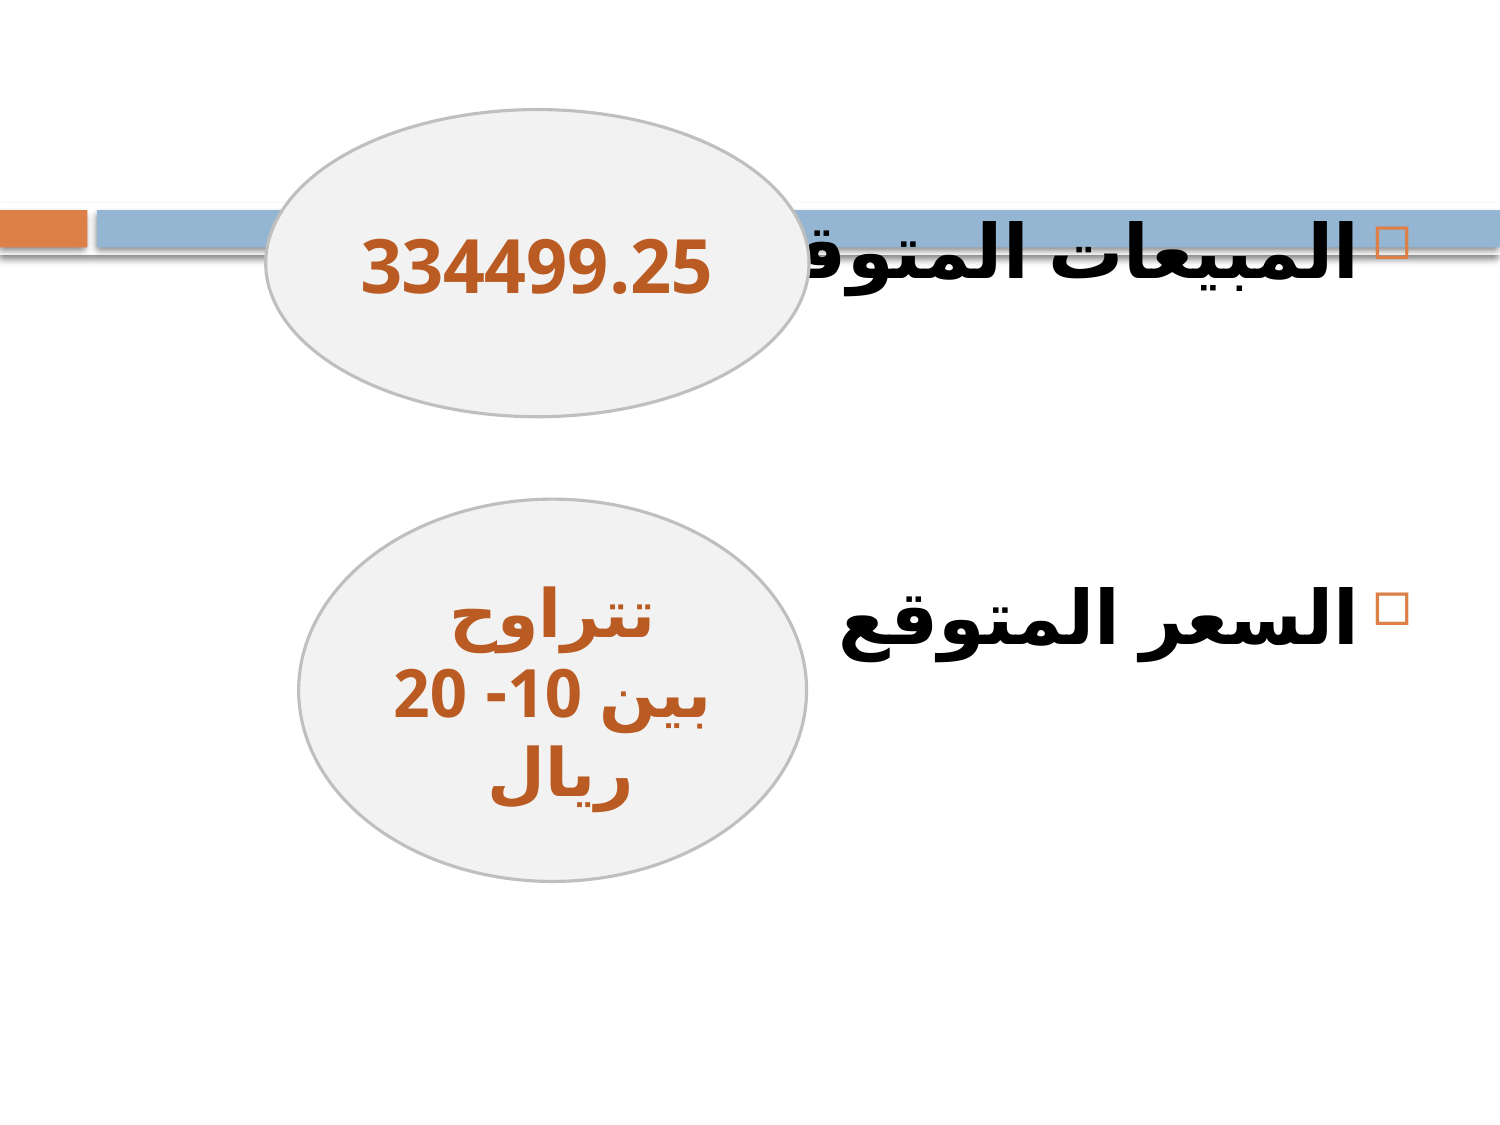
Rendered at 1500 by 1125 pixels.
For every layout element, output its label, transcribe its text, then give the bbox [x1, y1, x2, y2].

text_box 334499.25 [264, 107, 811, 419]
list المبيعات المتوقعة السعر المتوقع [76, 196, 1427, 1041]
text_box تتراوح بين 10- 20 ريال [297, 497, 809, 884]
